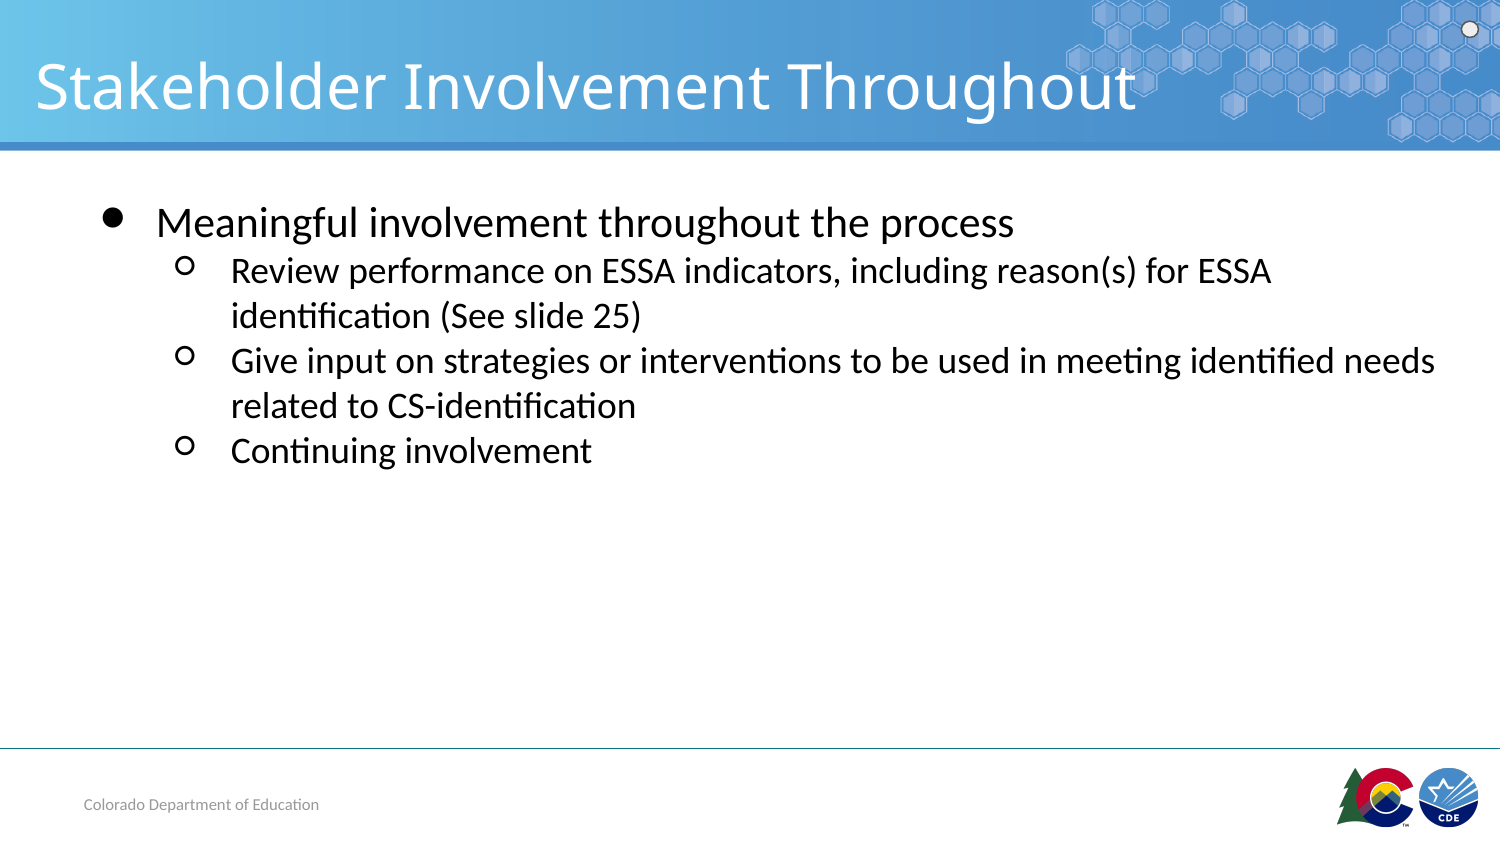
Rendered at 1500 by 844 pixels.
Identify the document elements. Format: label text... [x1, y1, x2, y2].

picture [1336, 767, 1479, 828]
list Meaningful involvement throughout the process Review performance on ESSA indicators, including reason(s) for ESSA identification (See slide 25) Give input on strategies or interventions to be used in meeting identified needs related to CS-identification Continuing involvement [80, 185, 1479, 710]
text_box [1461, 21, 1479, 38]
title Stakeholder Involvement Throughout [34, 37, 1433, 132]
picture [0, 0, 1500, 151]
